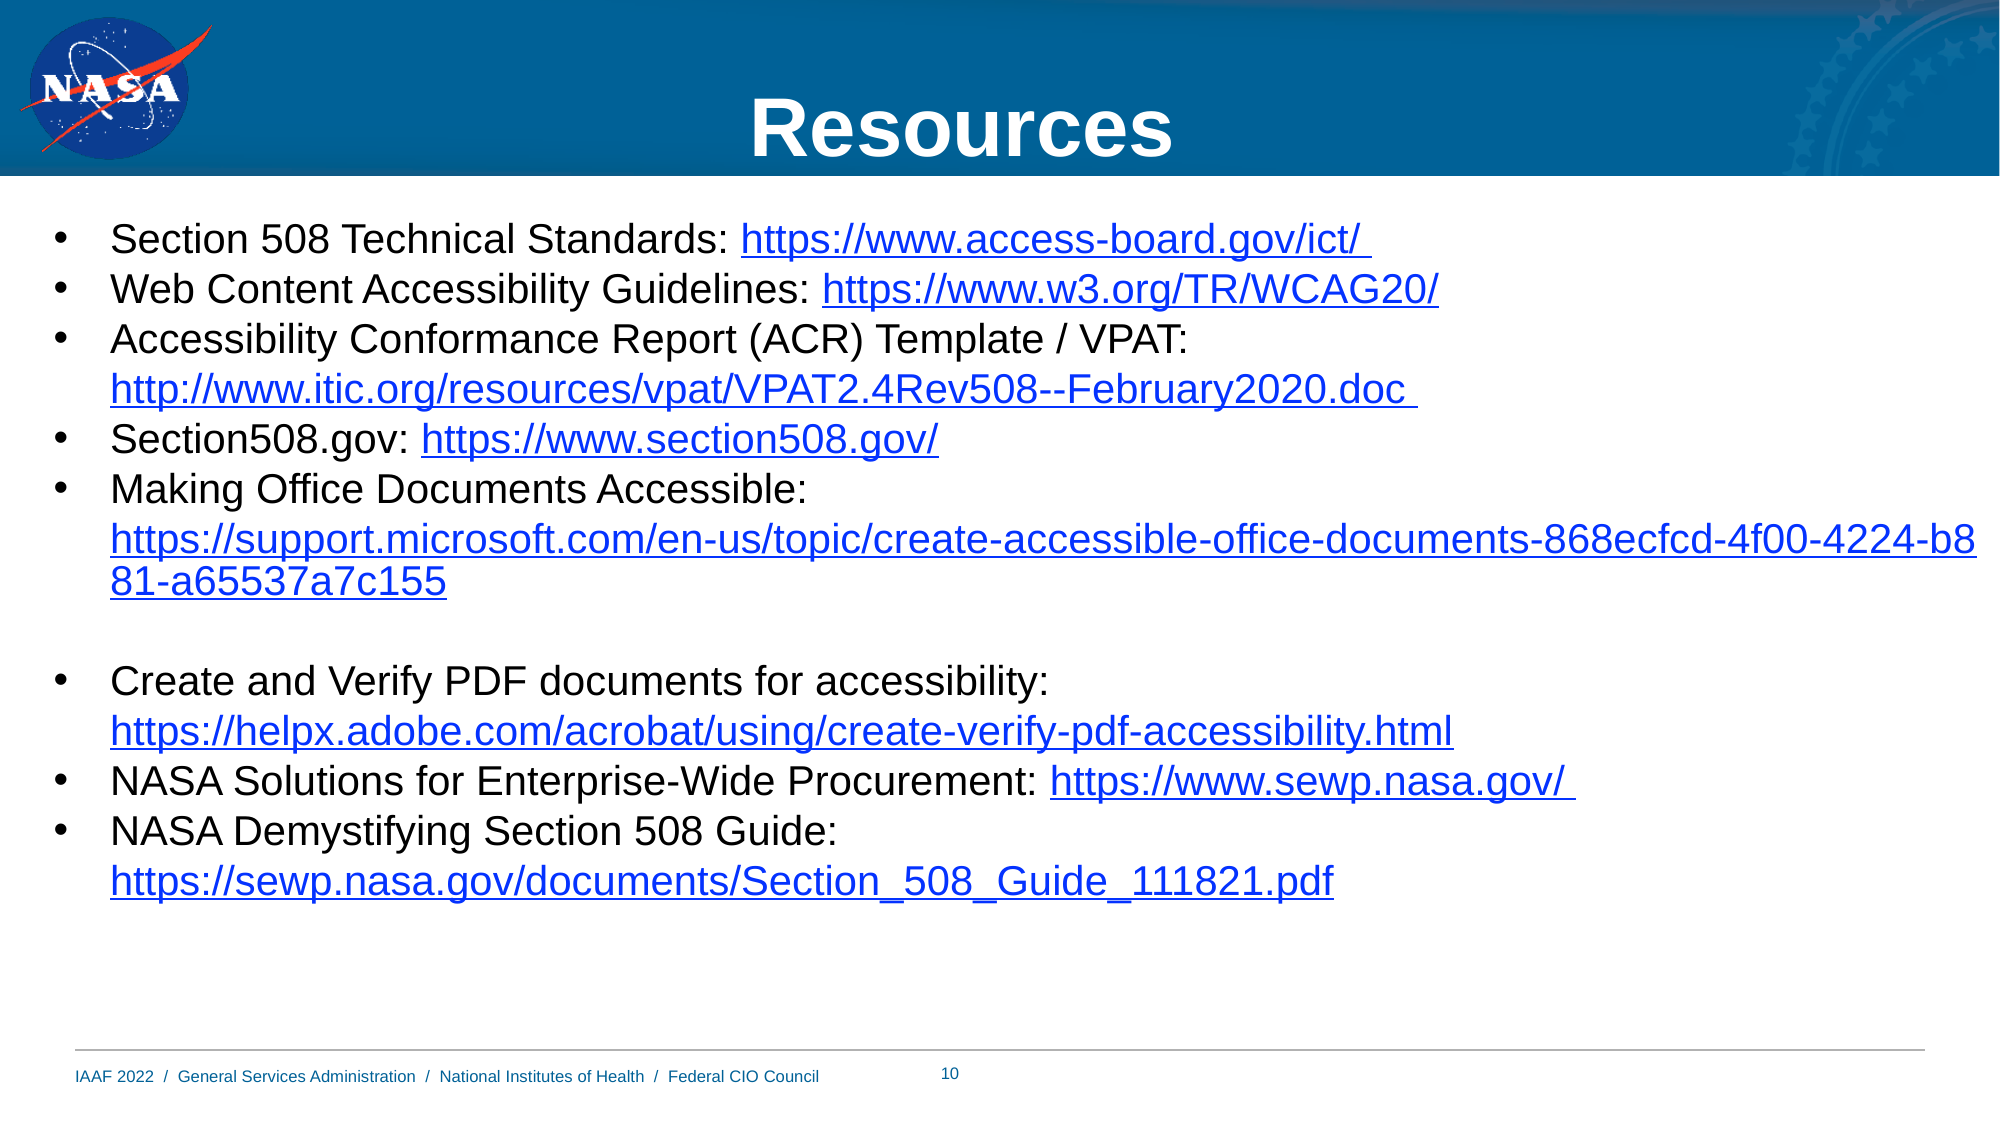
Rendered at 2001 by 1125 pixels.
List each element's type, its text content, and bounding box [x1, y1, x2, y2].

picture [0, 168, 666, 178]
slide_number 10 [725, 1042, 1176, 1103]
title Resources [519, 77, 1406, 153]
picture [0, 0, 2000, 176]
list Section 508 Technical Standards: https://www.access-board.gov/ict/ Web Content Accessibility Guidelines: https://www.w3.org/TR/WCAG20/ Accessibility Conformance Report (ACR) Template / VPAT: http://www.itic.org/resources/vpat/VPAT2.4Rev508--February2020.doc Section508.gov: https://www.section508.gov/ Making Office Documents Accessible: https://support.microsoft.com/en-us/topic/create-accessible-office-documents-868ecfcd-4f00-4224-b881-a65537a7c155 Create and Verify PDF documents for accessibility: https://helpx.adobe.com/acrobat/using/create-verify-pdf-accessibility.html NASA Solutions for Enterprise-Wide Procurement: https://www.sewp.nasa.gov/ NASA Demystifying Section 508 Guide: https://sewp.nasa.gov/documents/Section_508_Guide_111821.pdf [38, 204, 2000, 984]
